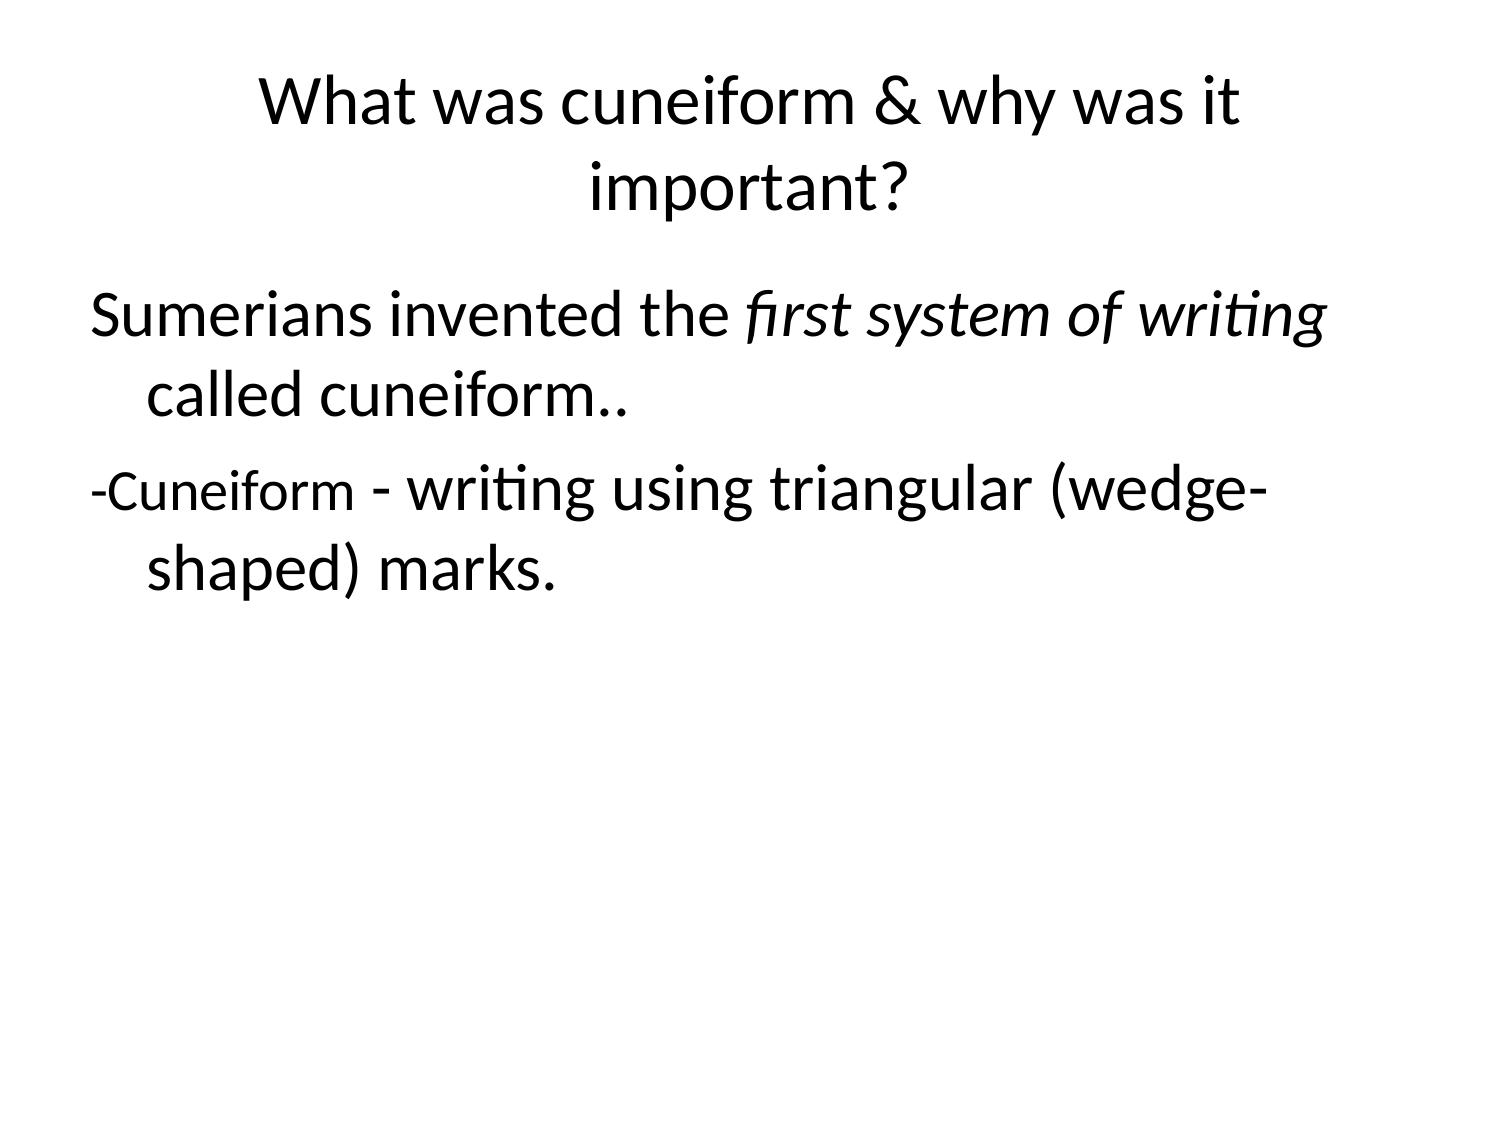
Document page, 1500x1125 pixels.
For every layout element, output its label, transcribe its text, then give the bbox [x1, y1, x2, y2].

list Sumerians invented the first system of writing called cuneiform.. -Cuneiform - writing using triangular (wedge-shaped) marks. [75, 262, 1425, 1005]
title What was cuneiform & why was it important? [75, 45, 1425, 233]
